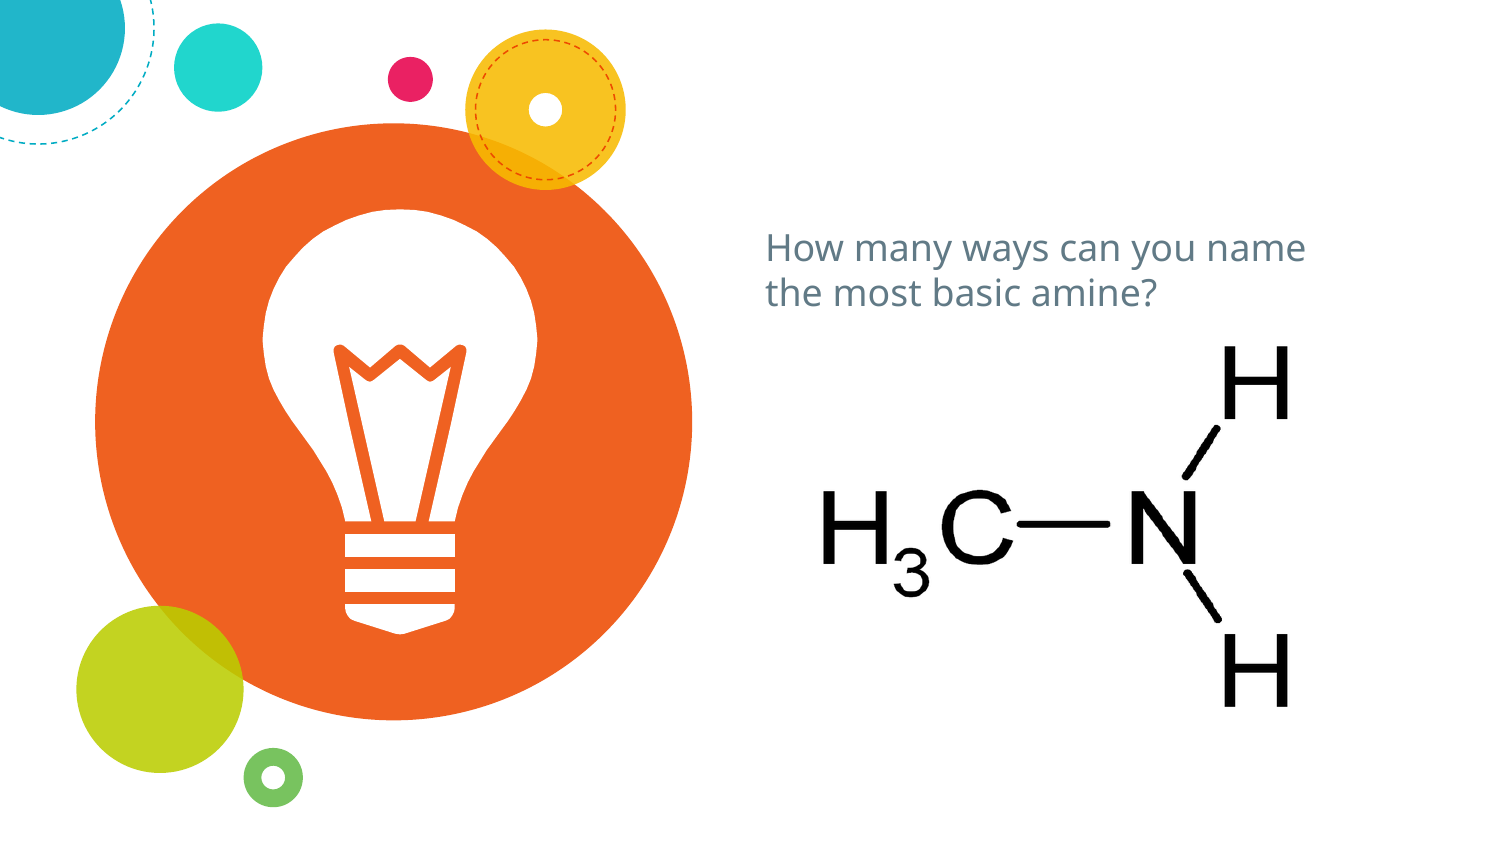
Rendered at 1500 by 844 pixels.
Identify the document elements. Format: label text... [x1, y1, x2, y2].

title How many ways can you name the most basic amine? [750, 224, 1347, 330]
picture [799, 334, 1301, 740]
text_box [262, 209, 538, 635]
